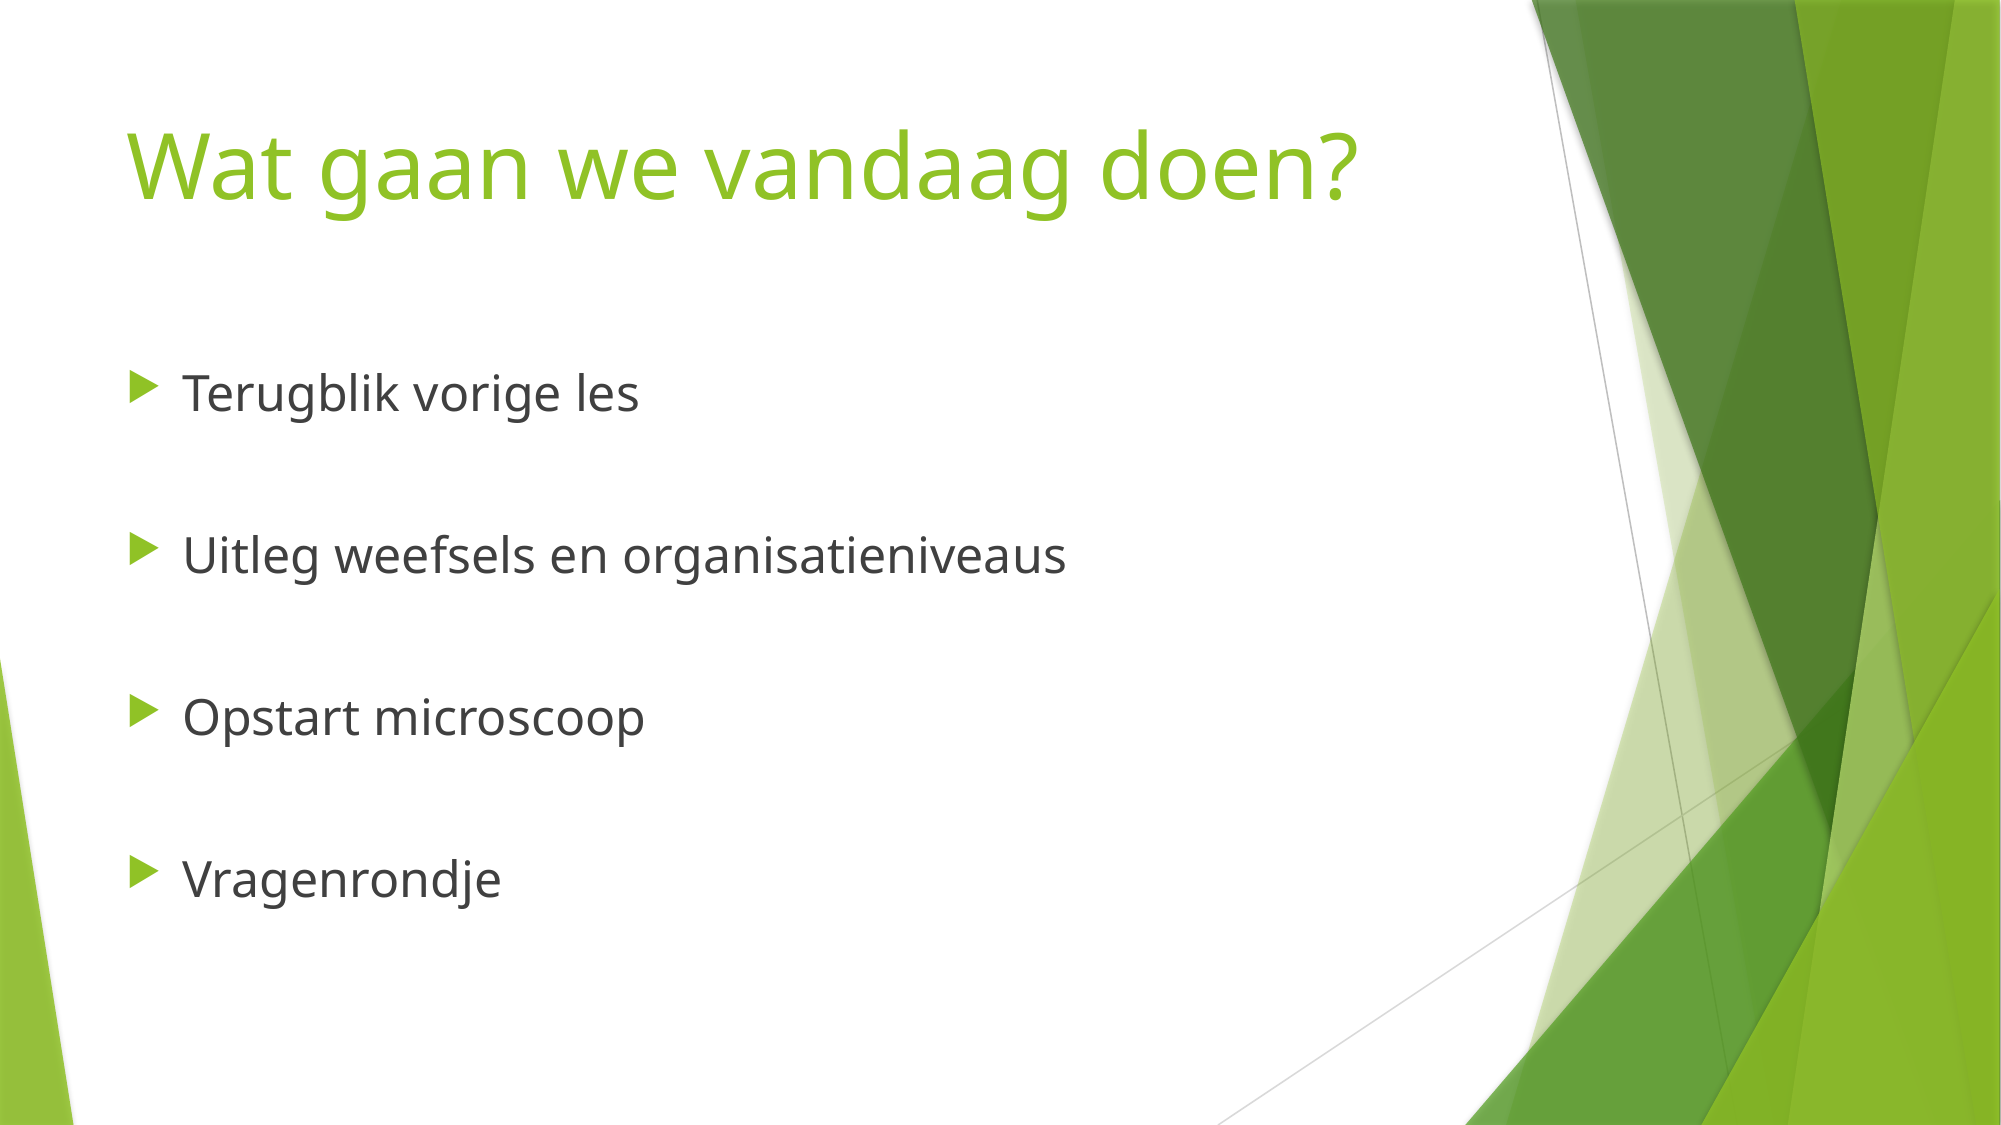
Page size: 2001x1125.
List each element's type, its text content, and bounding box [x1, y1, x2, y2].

title Wat gaan we vandaag doen? [111, 99, 1522, 317]
list Terugblik vorige les Uitleg weefsels en organisatieniveaus Opstart microscoop Vragenrondje [111, 354, 1522, 992]
